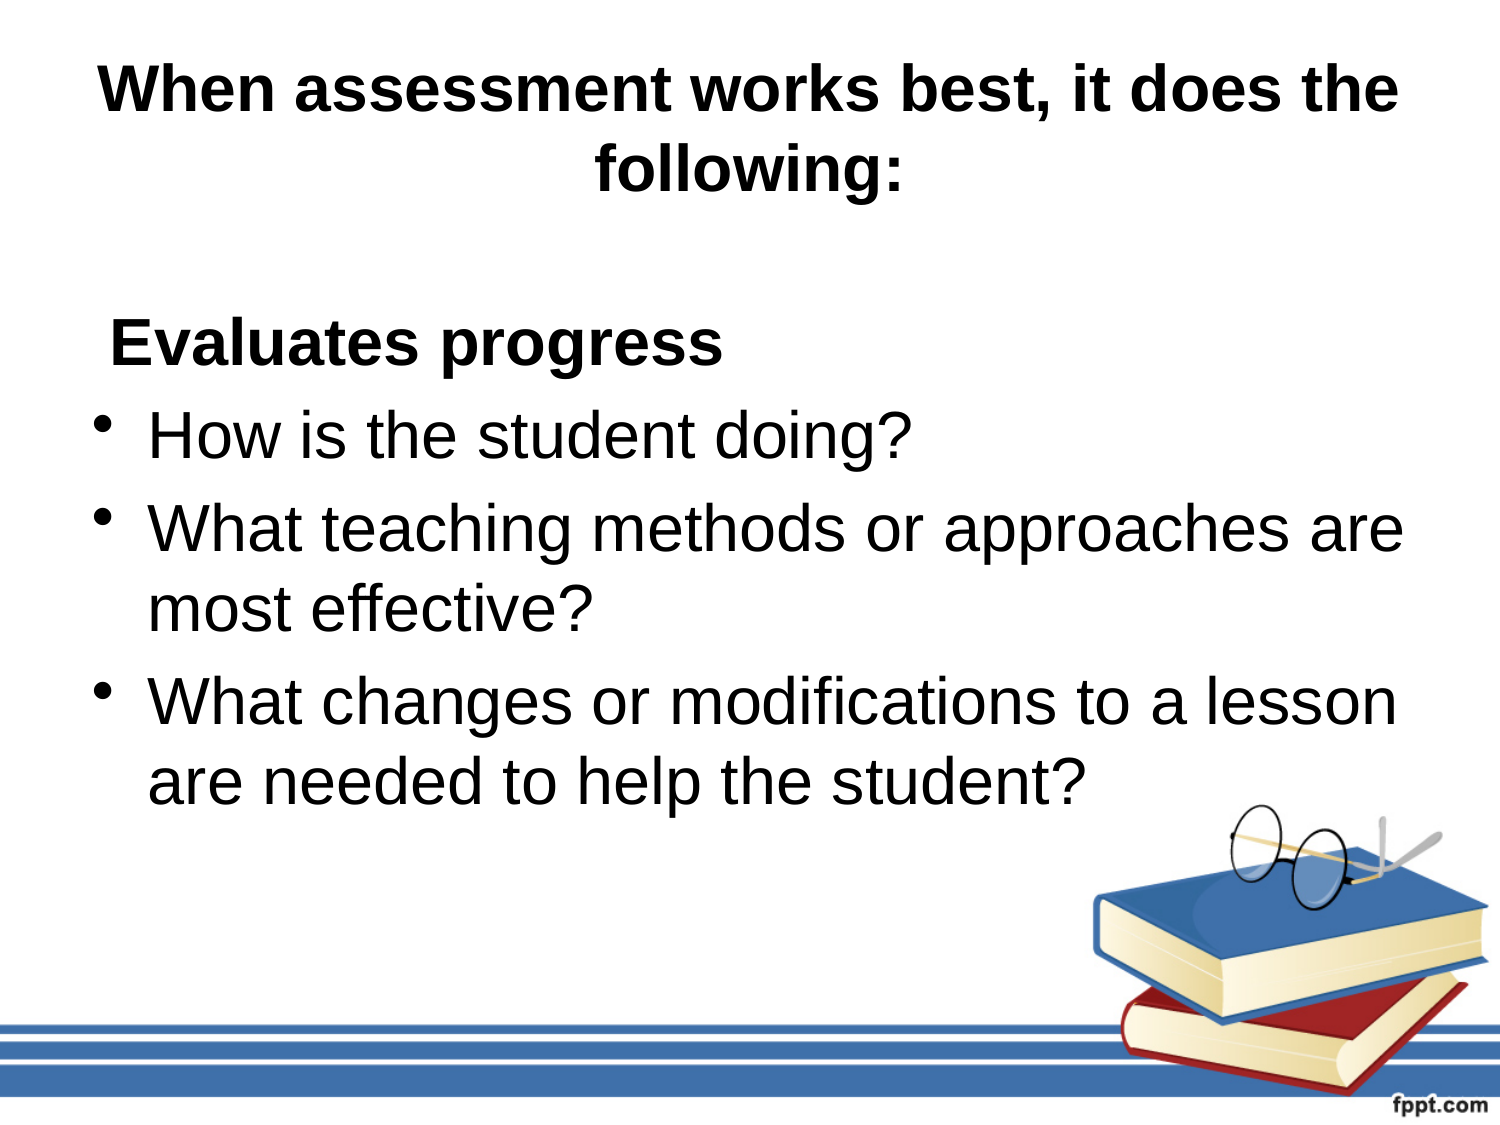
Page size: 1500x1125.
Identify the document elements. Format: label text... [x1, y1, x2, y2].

title When assessment works best, it does the following: [74, 37, 1425, 213]
list Evaluates progress How is the student doing? What teaching methods or approaches are most effective? What changes or modifications to a lesson are needed to help the student? [76, 290, 1427, 1034]
picture [0, 0, 1500, 1125]
